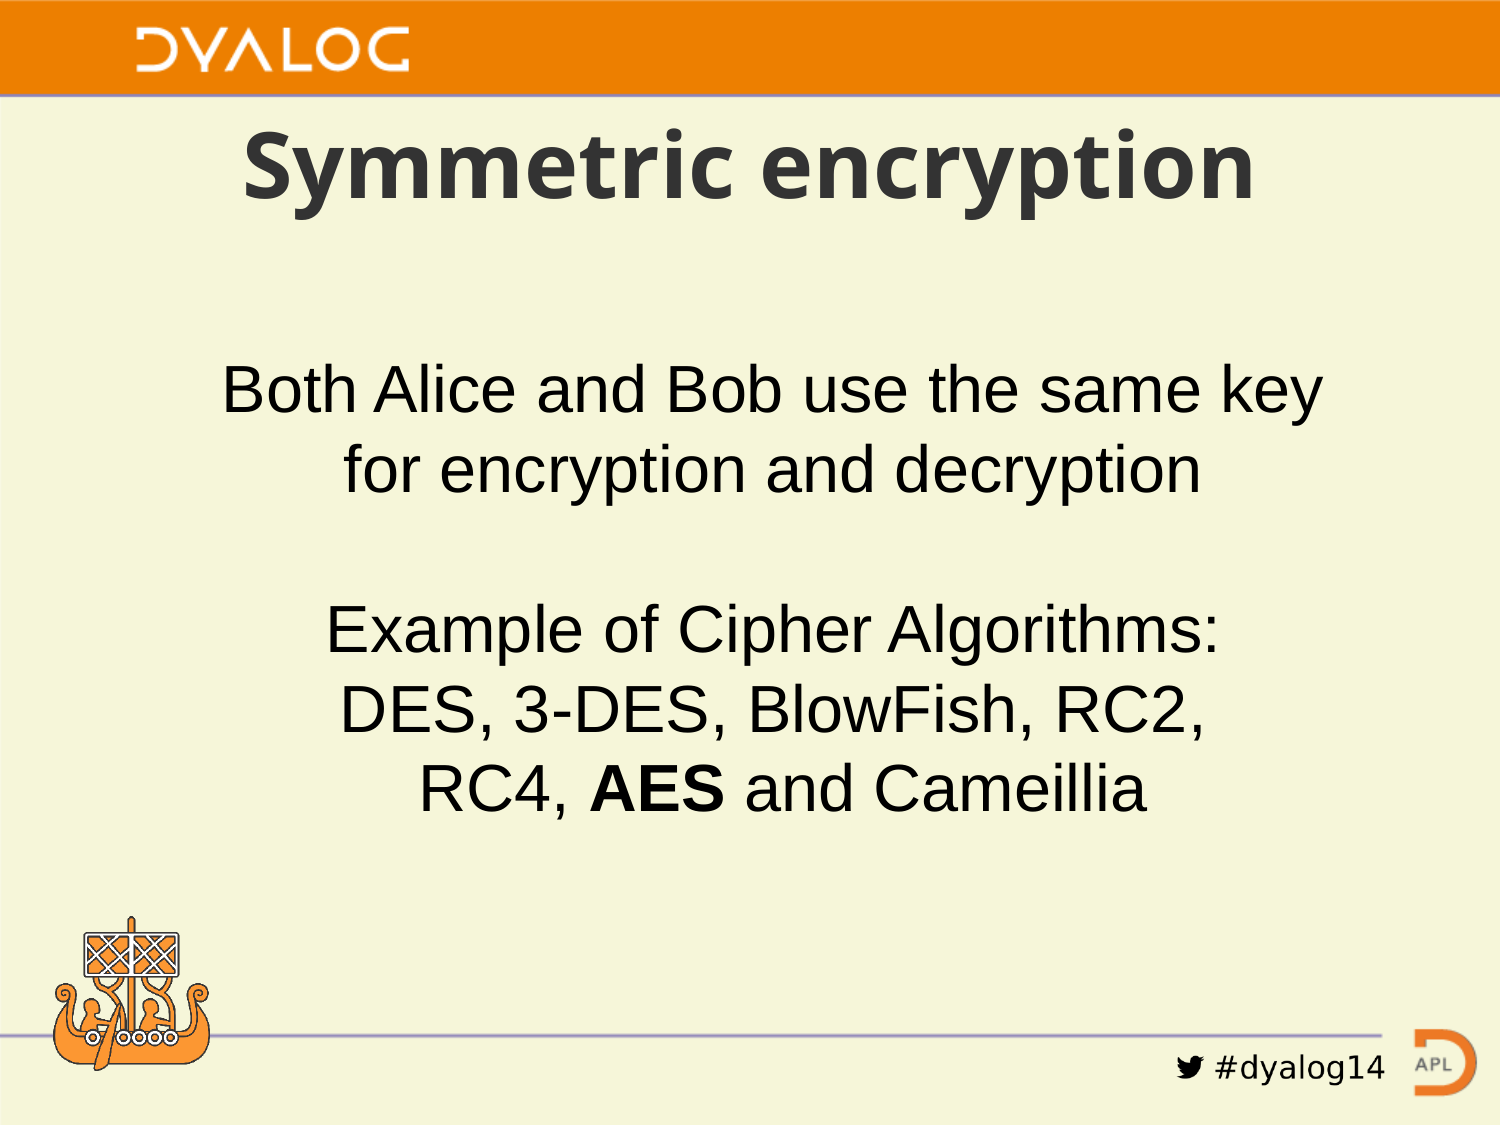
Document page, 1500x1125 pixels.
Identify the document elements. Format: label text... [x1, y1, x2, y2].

picture [0, 0, 1500, 1125]
title Symmetric encryption [112, 99, 1388, 288]
subtitle Both Alice and Bob use the same key for encryption and decryption Example of Cipher Algorithms: DES, 3-DES, BlowFish, RC2, RC4, AES and Cameillia [147, 338, 1400, 925]
